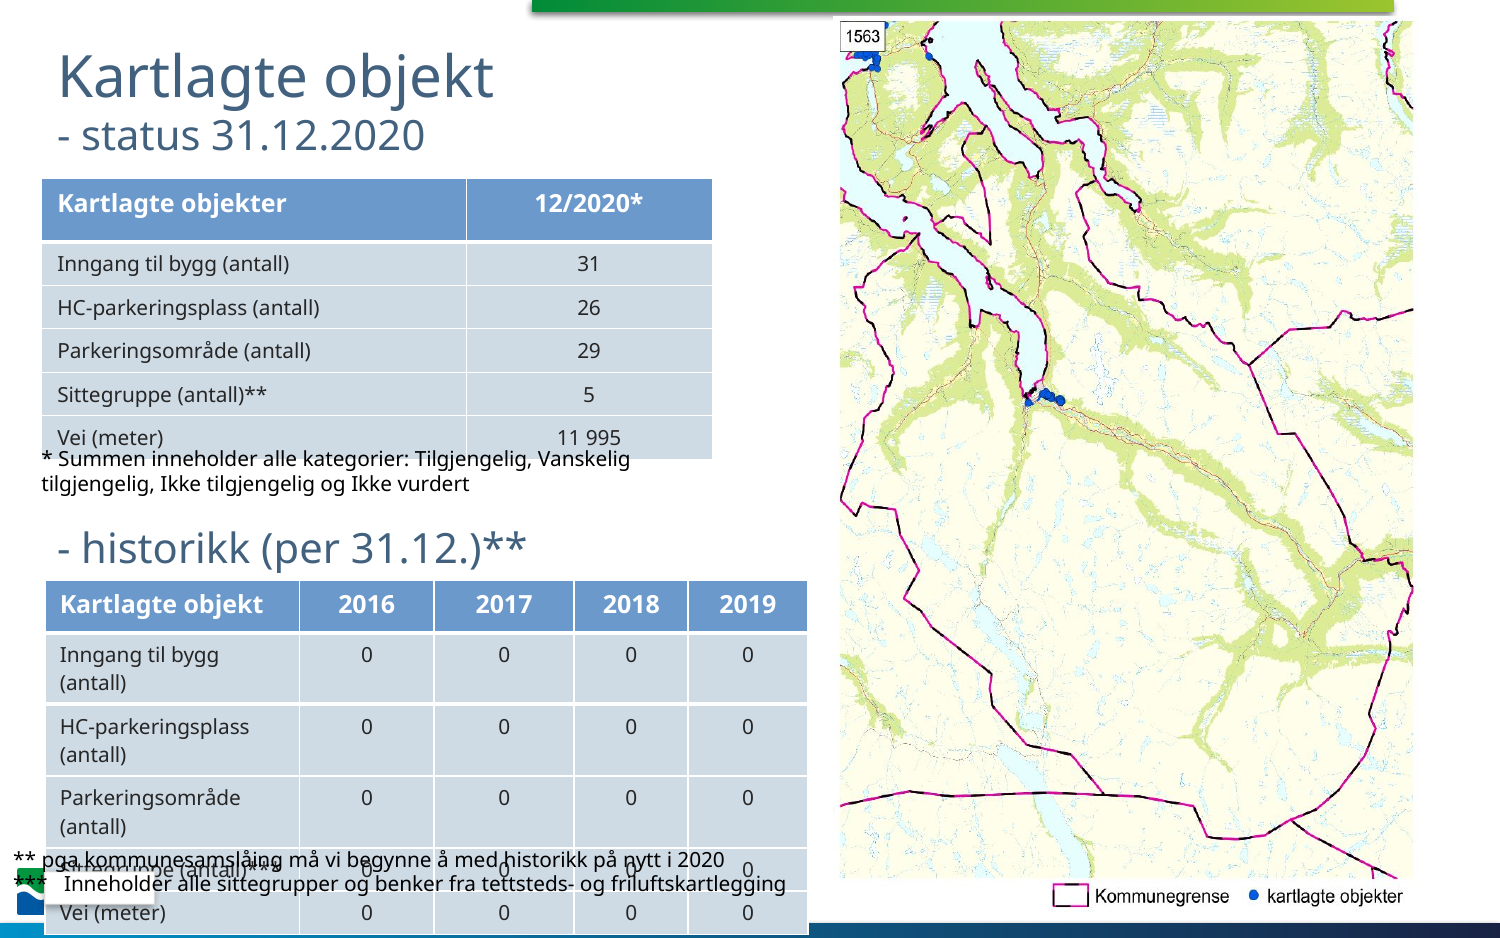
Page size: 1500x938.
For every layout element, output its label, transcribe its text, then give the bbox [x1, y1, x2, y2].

table_cell 0 [802, 849, 807, 890]
table_cell 0 [575, 904, 687, 934]
table_cell 26 [467, 286, 712, 328]
table_cell 0 [689, 777, 807, 847]
text_box ** pga kommunesamslåing må vi begynne å med historikk på nytt i 2020 *** Inneholder alle sittegrupper og benker fra tettsteds- og friluftskartlegging [0, 838, 802, 904]
table_cell HC-parkeringsplass (antall) [42, 286, 466, 328]
table_cell 0 [300, 777, 433, 838]
table_cell 0 [689, 635, 807, 702]
table_cell 0 [689, 892, 807, 934]
table_cell 0 [435, 777, 573, 838]
table_cell 0 [300, 706, 433, 775]
table_cell 0 [575, 777, 687, 838]
table_header 2016 [300, 581, 433, 631]
table_cell Inngang til bygg (antall) [46, 635, 299, 702]
table_header Kartlagte objekter [42, 179, 466, 240]
text_box - historikk (per 31.12.)** [42, 496, 828, 580]
table_cell Sittegruppe (antall)** [42, 373, 466, 415]
table_header 2017 [435, 581, 573, 631]
table_header 2018 [575, 581, 687, 631]
table_header 12/2020* [467, 179, 712, 240]
table_cell 0 [689, 706, 807, 775]
table_cell 11 995 [467, 416, 712, 459]
table_cell 31 [467, 244, 712, 285]
table_cell Parkeringsområde (antall) [42, 329, 466, 372]
table_cell Vei (meter) [42, 416, 466, 438]
table_cell Inngang til bygg (antall) [42, 244, 466, 285]
picture [833, 16, 1419, 913]
table_header 2019 [689, 581, 807, 631]
table_cell 0 [575, 706, 687, 775]
table_cell 29 [467, 329, 712, 372]
table_cell 0 [575, 635, 687, 702]
table_header Kartlagte objekt [46, 581, 299, 631]
table_cell 0 [300, 904, 433, 934]
table_cell Parkeringsområde (antall) [46, 777, 299, 838]
table_cell 0 [435, 635, 573, 702]
text_box Kartlagte objekt - status 31.12.2020 [42, 24, 828, 167]
text_box * Summen inneholder alle kategorier: Tilgjengelig, Vanskelig tilgjengelig, Ikke tilgjengelig og Ikke vurdert [26, 438, 711, 504]
table_cell HC-parkeringsplass (antall) [46, 706, 299, 775]
table_cell 5 [467, 373, 712, 415]
table_cell 0 [435, 706, 573, 775]
table_cell Vei (meter) [46, 904, 299, 934]
table_cell 0 [300, 635, 433, 702]
table_cell 0 [435, 904, 573, 934]
